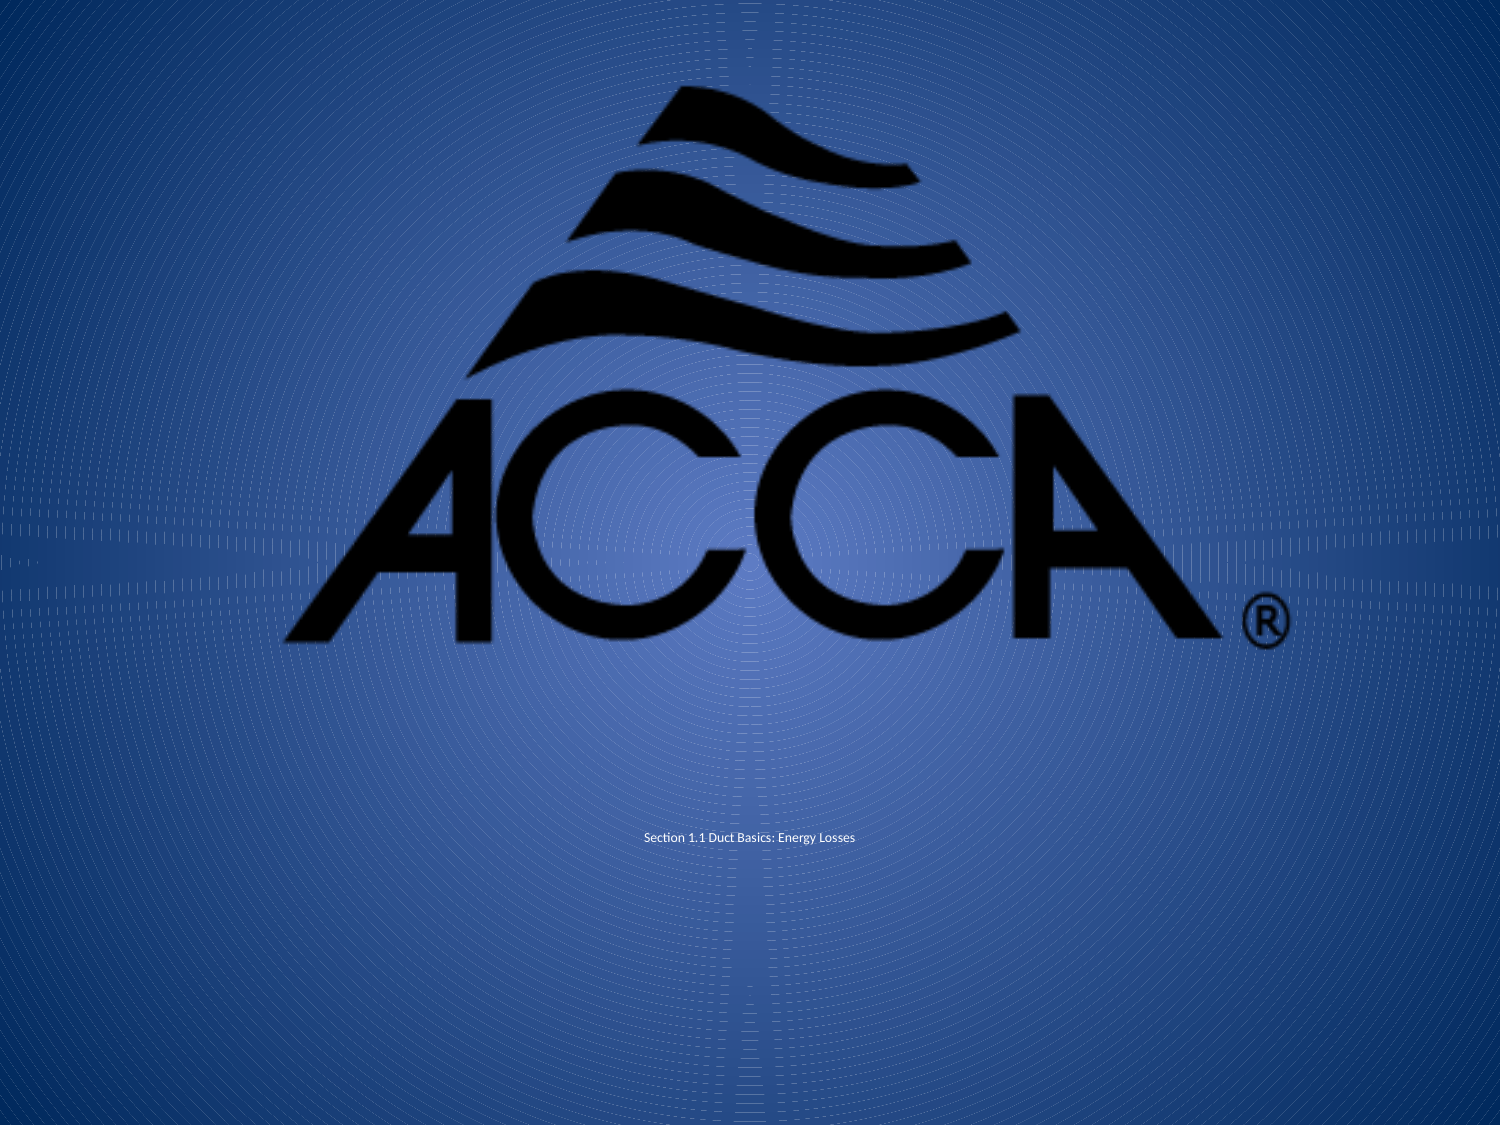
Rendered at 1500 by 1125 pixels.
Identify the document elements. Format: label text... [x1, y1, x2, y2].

picture [237, 24, 1334, 738]
title Section 1.1 Duct Basics: Energy Losses [0, 787, 1500, 888]
